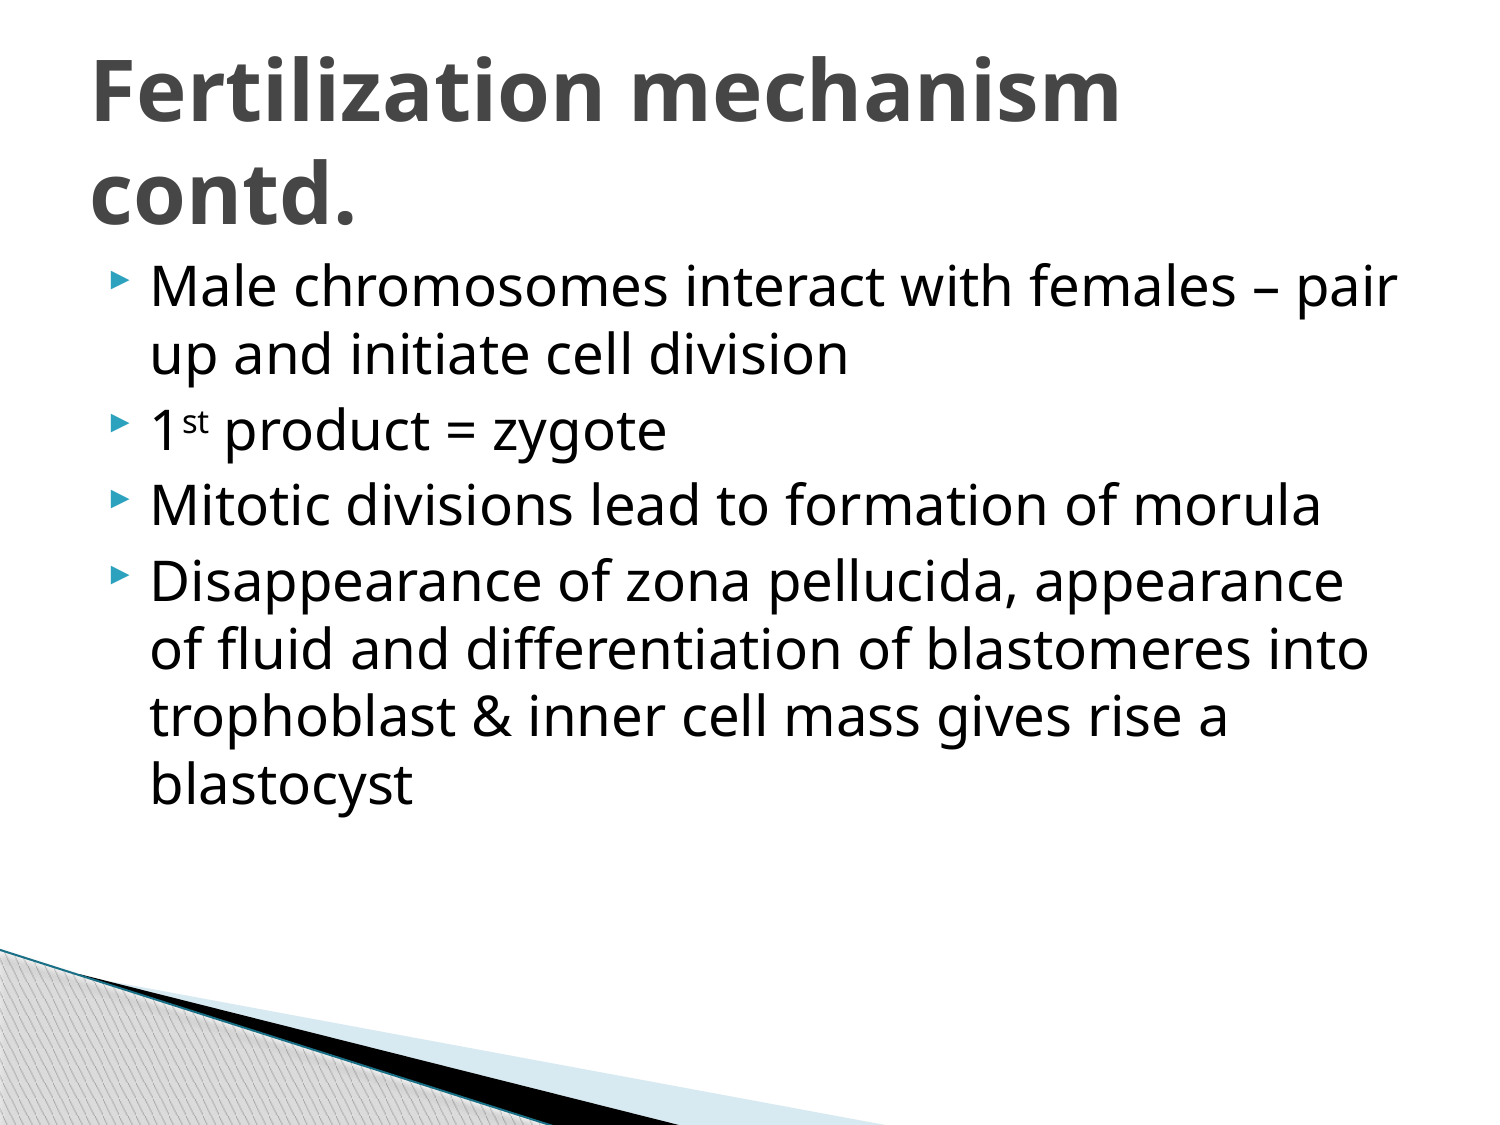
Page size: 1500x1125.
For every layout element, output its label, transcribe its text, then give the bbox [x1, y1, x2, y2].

title Fertilization mechanism contd. [75, 45, 1425, 233]
list Male chromosomes interact with females – pair up and initiate cell division 1st product = zygote Mitotic divisions lead to formation of morula Disappearance of zona pellucida, appearance of fluid and differentiation of blastomeres into trophoblast & inner cell mass gives rise a blastocyst [75, 243, 1425, 986]
